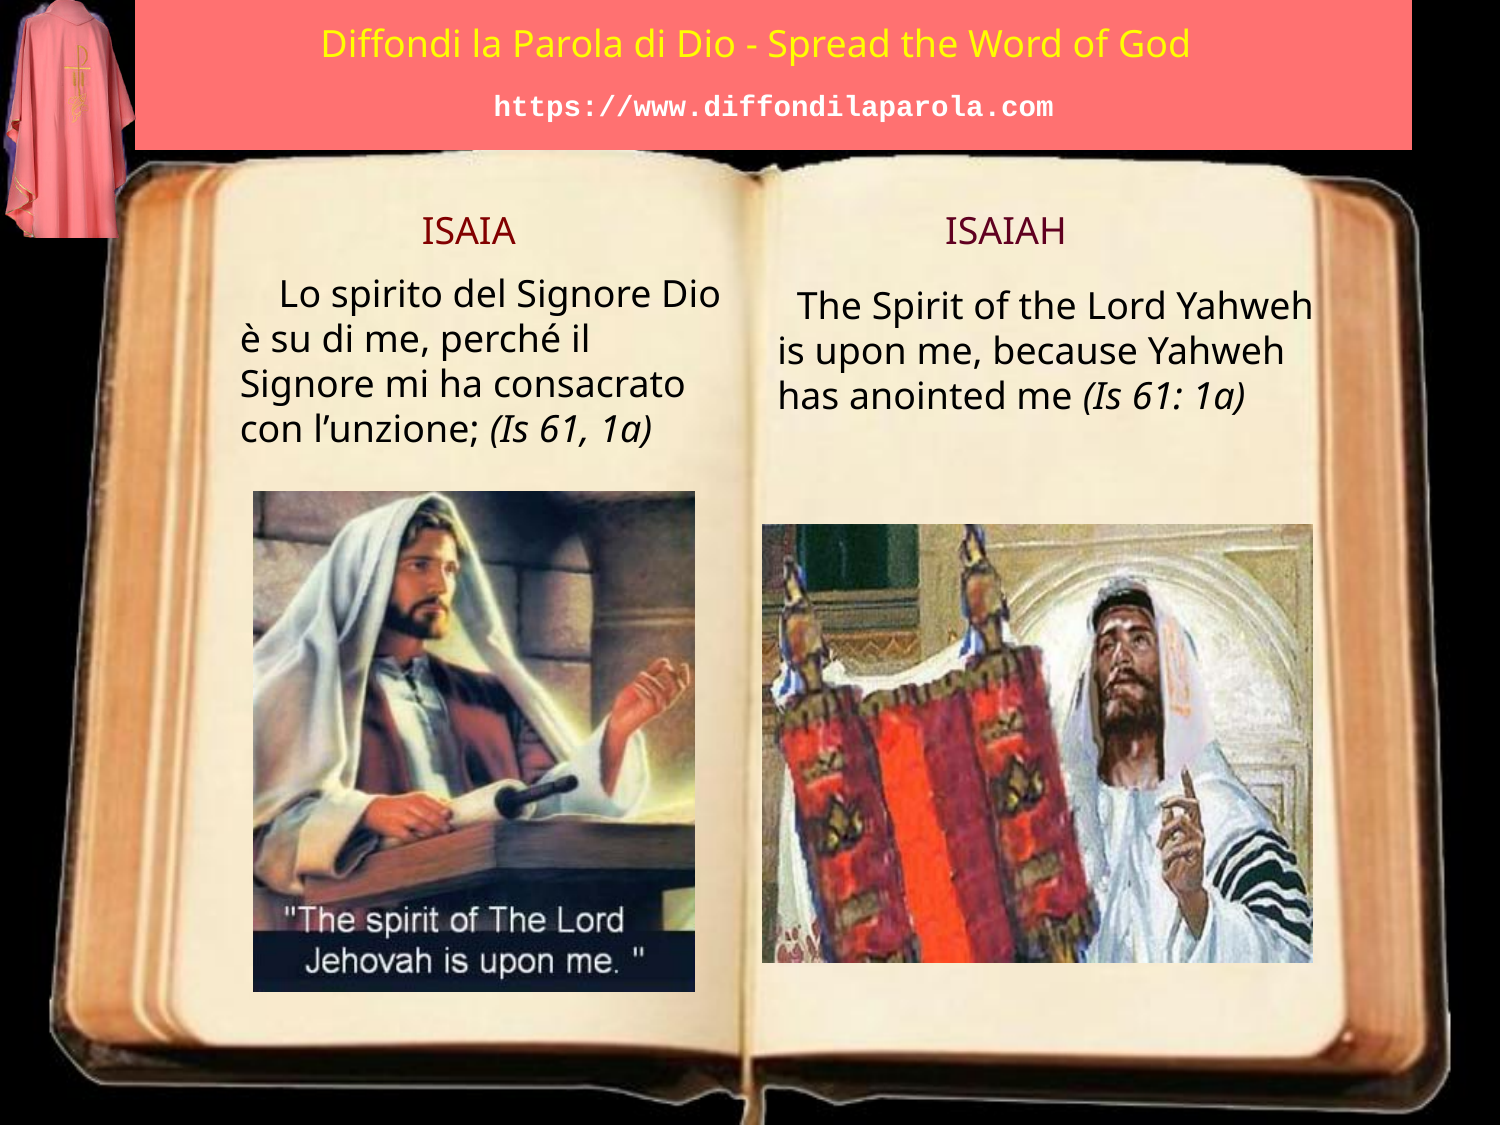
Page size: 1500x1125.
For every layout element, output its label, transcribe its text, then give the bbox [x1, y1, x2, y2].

text_box Diffondi la Parola di Dio - Spread the Word of God https://www.diffondilaparola.com [138, 0, 1412, 150]
text_box ISAIAH [749, 199, 1263, 260]
picture [0, 0, 1500, 1125]
text_box ISAIA [187, 199, 749, 260]
text_box Lo spirito del Signore Dio è su di me, perché il Signore mi ha consacrato con l’unzione; (Is 61, 1a) [224, 262, 750, 458]
text_box The Spirit of the Lord Yahweh is upon me, because Yahweh has anointed me (Is 61: 1a) [762, 274, 1338, 425]
